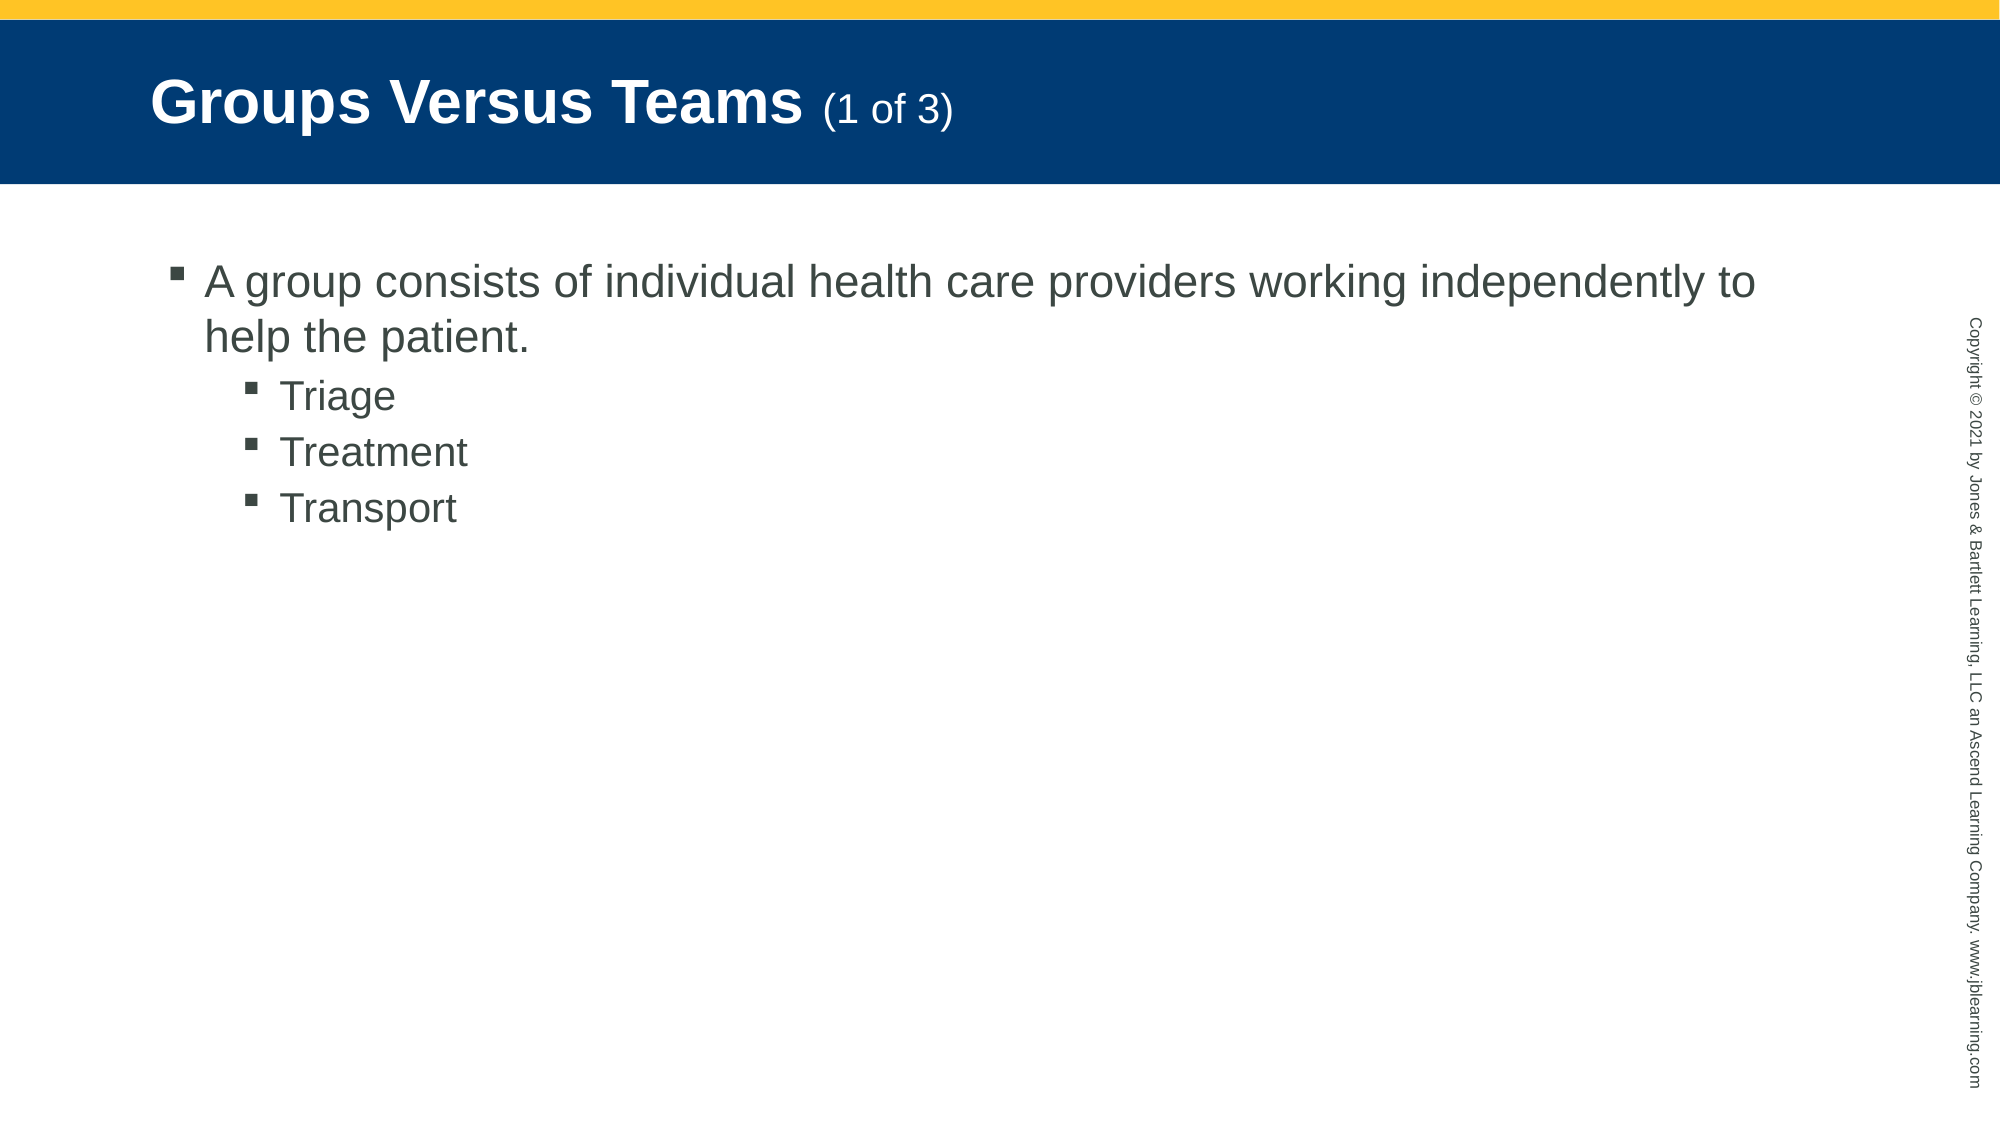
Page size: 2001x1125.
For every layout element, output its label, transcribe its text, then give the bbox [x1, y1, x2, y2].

list A group consists of individual health care providers working independently to help the patient. Triage Treatment Transport [151, 244, 1840, 1016]
title Groups Versus Teams (1 of 3) [0, 19, 2000, 185]
